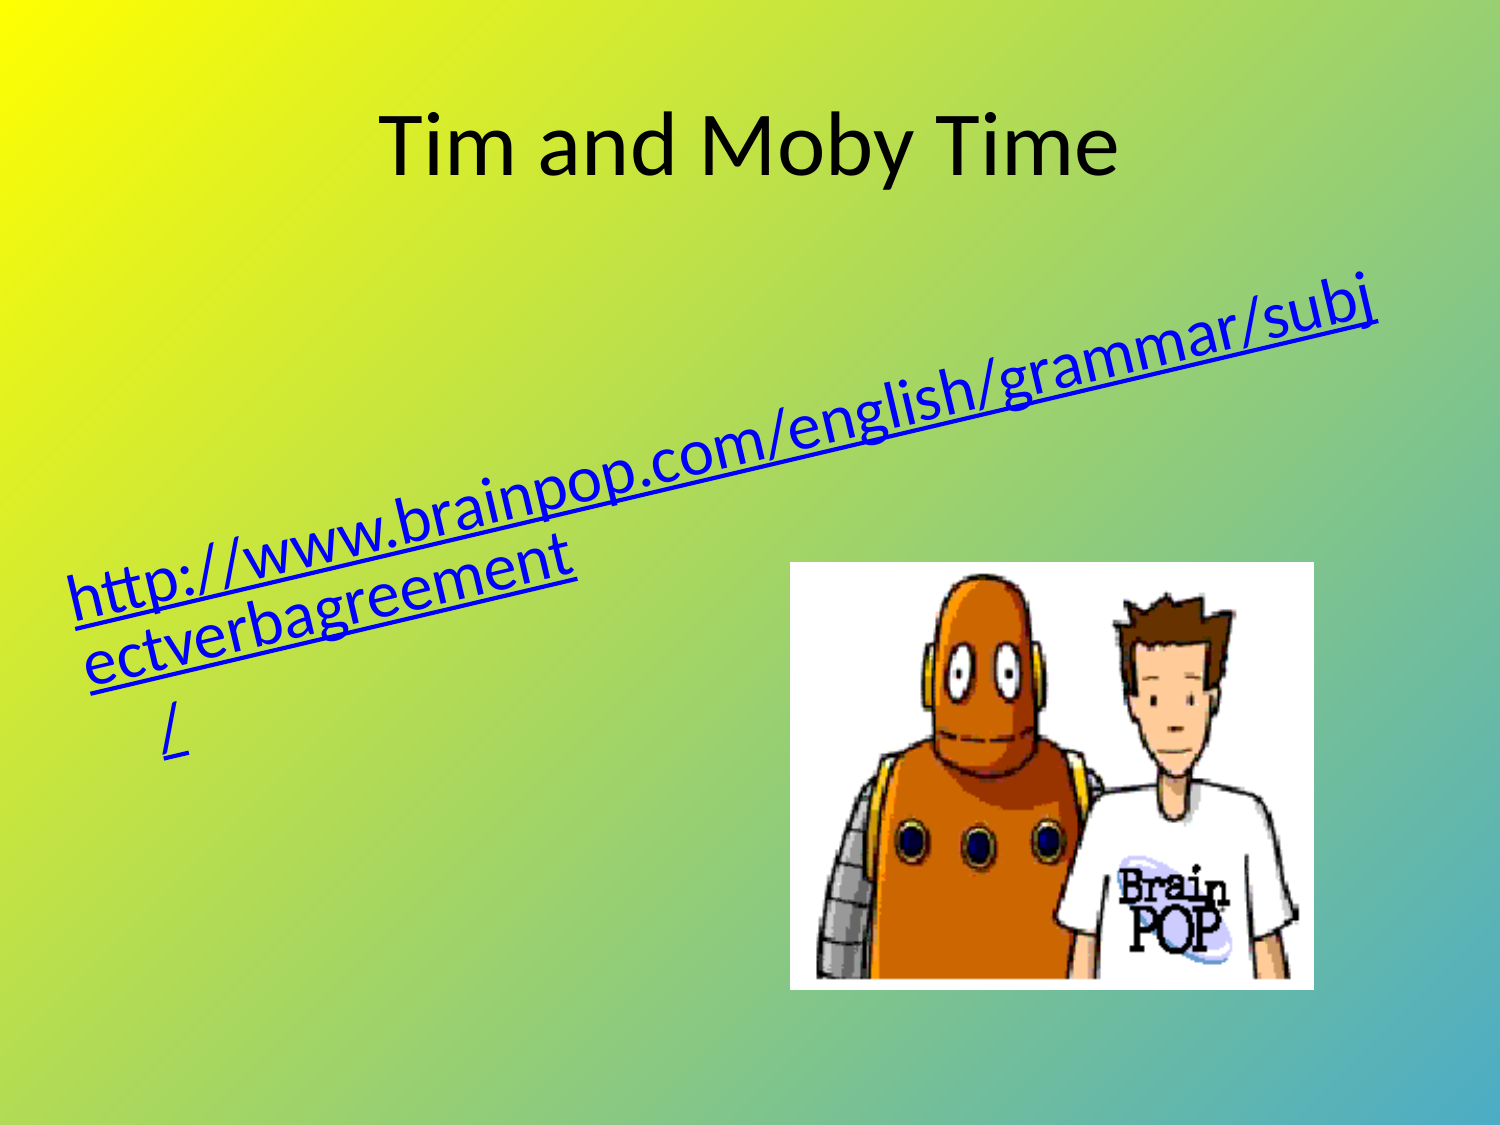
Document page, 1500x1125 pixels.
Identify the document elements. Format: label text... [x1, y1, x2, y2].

list http://www.brainpop.com/english/grammar/subjectverbagreement/ [41, 232, 1500, 978]
picture [790, 562, 1314, 990]
title Tim and Moby Time [75, 45, 1425, 233]
